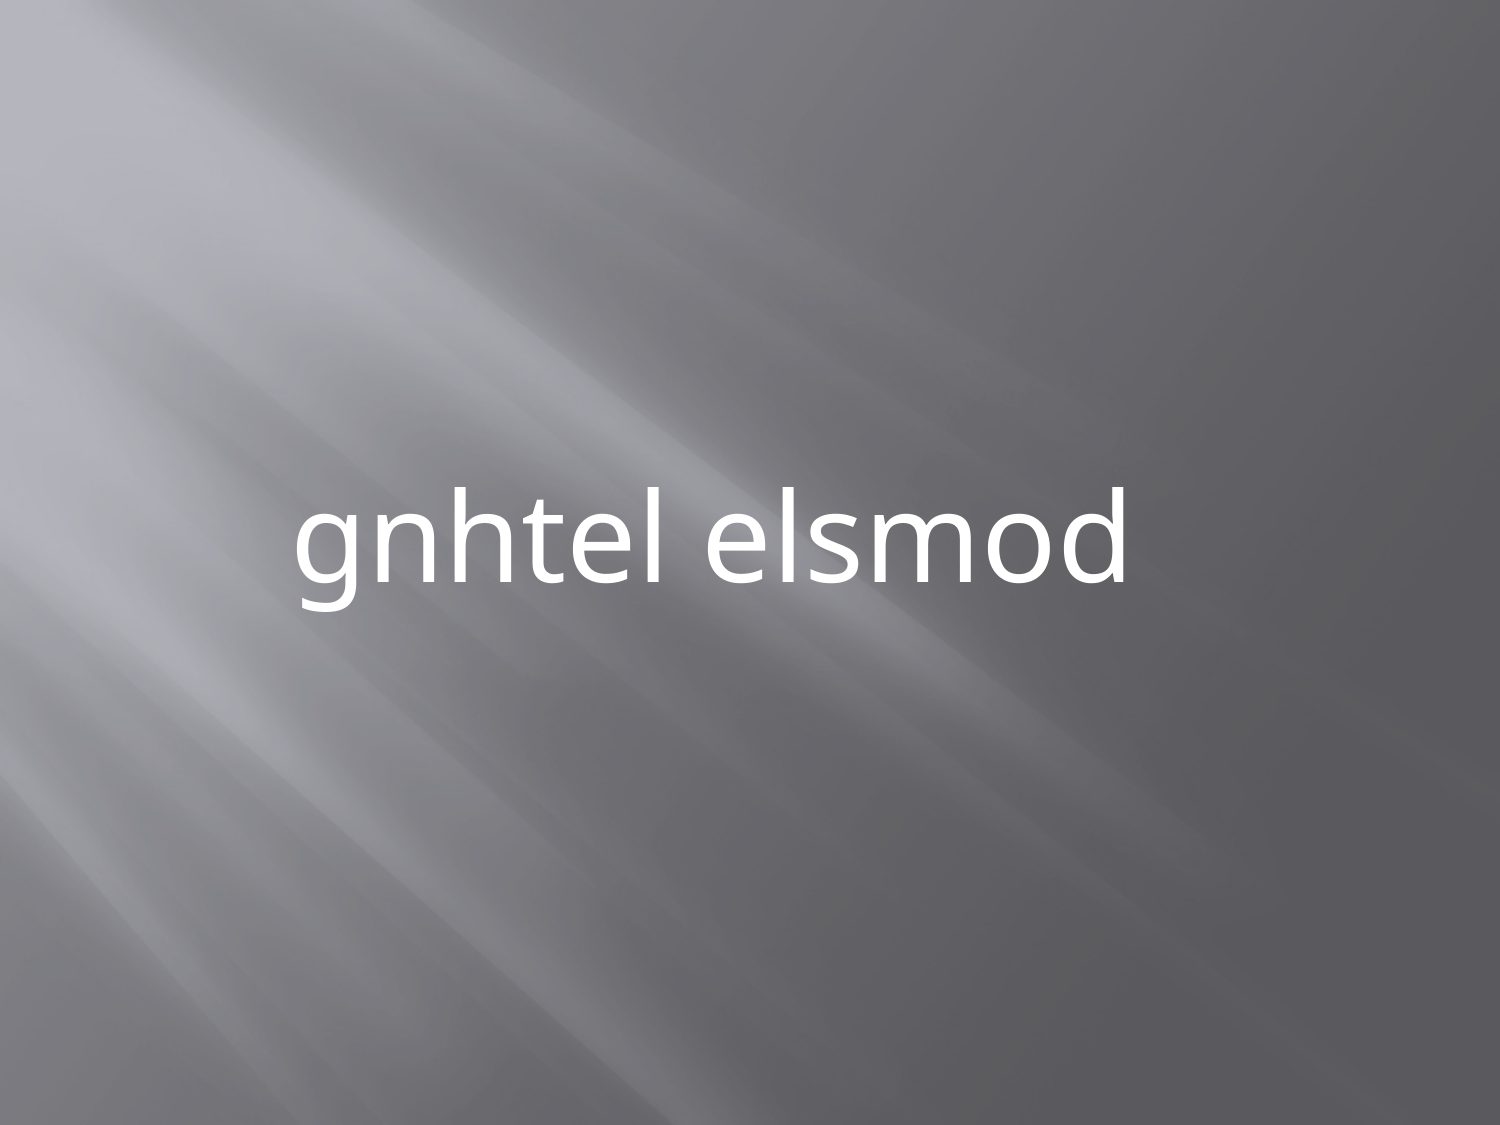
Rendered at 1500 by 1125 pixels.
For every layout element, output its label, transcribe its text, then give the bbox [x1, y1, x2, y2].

text_box gnhtel elsmod [262, 449, 1163, 615]
